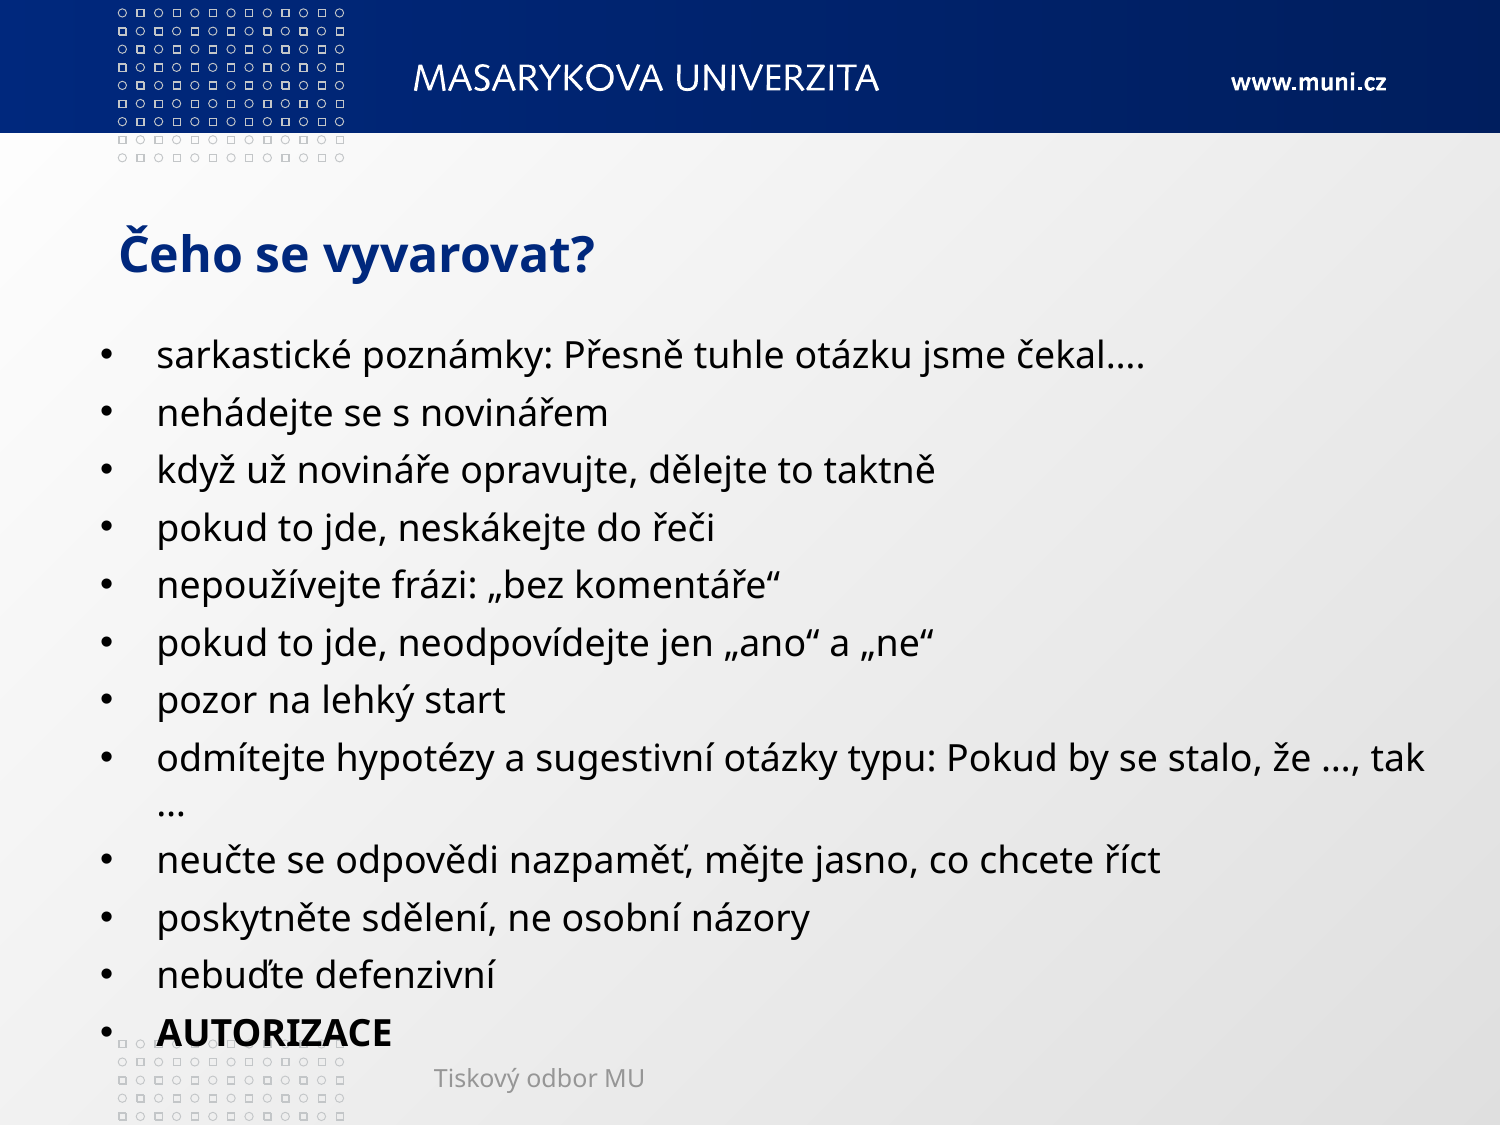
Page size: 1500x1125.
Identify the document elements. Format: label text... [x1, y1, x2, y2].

title Čeho se vyvarovat? [118, 184, 1403, 291]
list sarkastické poznámky: Přesně tuhle otázku jsme čekal…. nehádejte se s novinářem když už novináře opravujte, dělejte to taktně pokud to jde, neskákejte do řeči nepoužívejte frázi: „bez komentáře“ pokud to jde, neodpovídejte jen „ano“ a „ne“ pozor na lehký start odmítejte hypotézy a sugestivní otázky typu: Pokud by se stalo, že …, tak … neučte se odpovědi nazpaměť, mějte jasno, co chcete říct poskytněte sdělení, ne osobní názory nebuďte defenzivní AUTORIZACE [100, 331, 1451, 1006]
footer Tiskový odbor MU [419, 1025, 1081, 1100]
